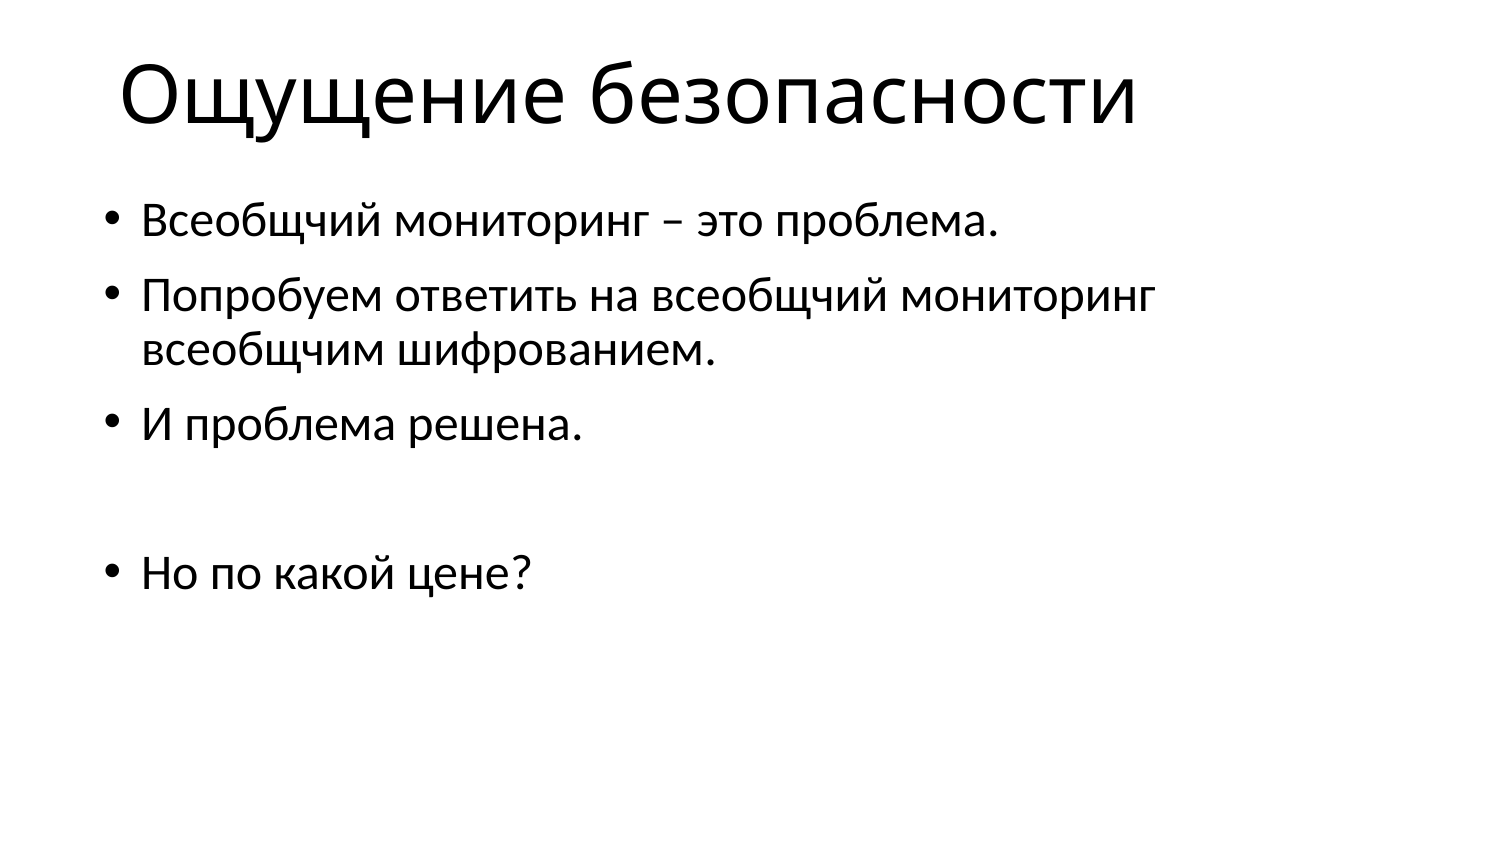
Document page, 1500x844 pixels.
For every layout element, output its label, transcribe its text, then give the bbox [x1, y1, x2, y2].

title Ощущение безопасности [103, 44, 1397, 149]
list Всеобщчий мониторинг – это проблема. Попробуем ответить на всеобщчий мониторинг всеобщчим шифрованием. И проблема решена. Но по какой цене? [88, 185, 1400, 718]
